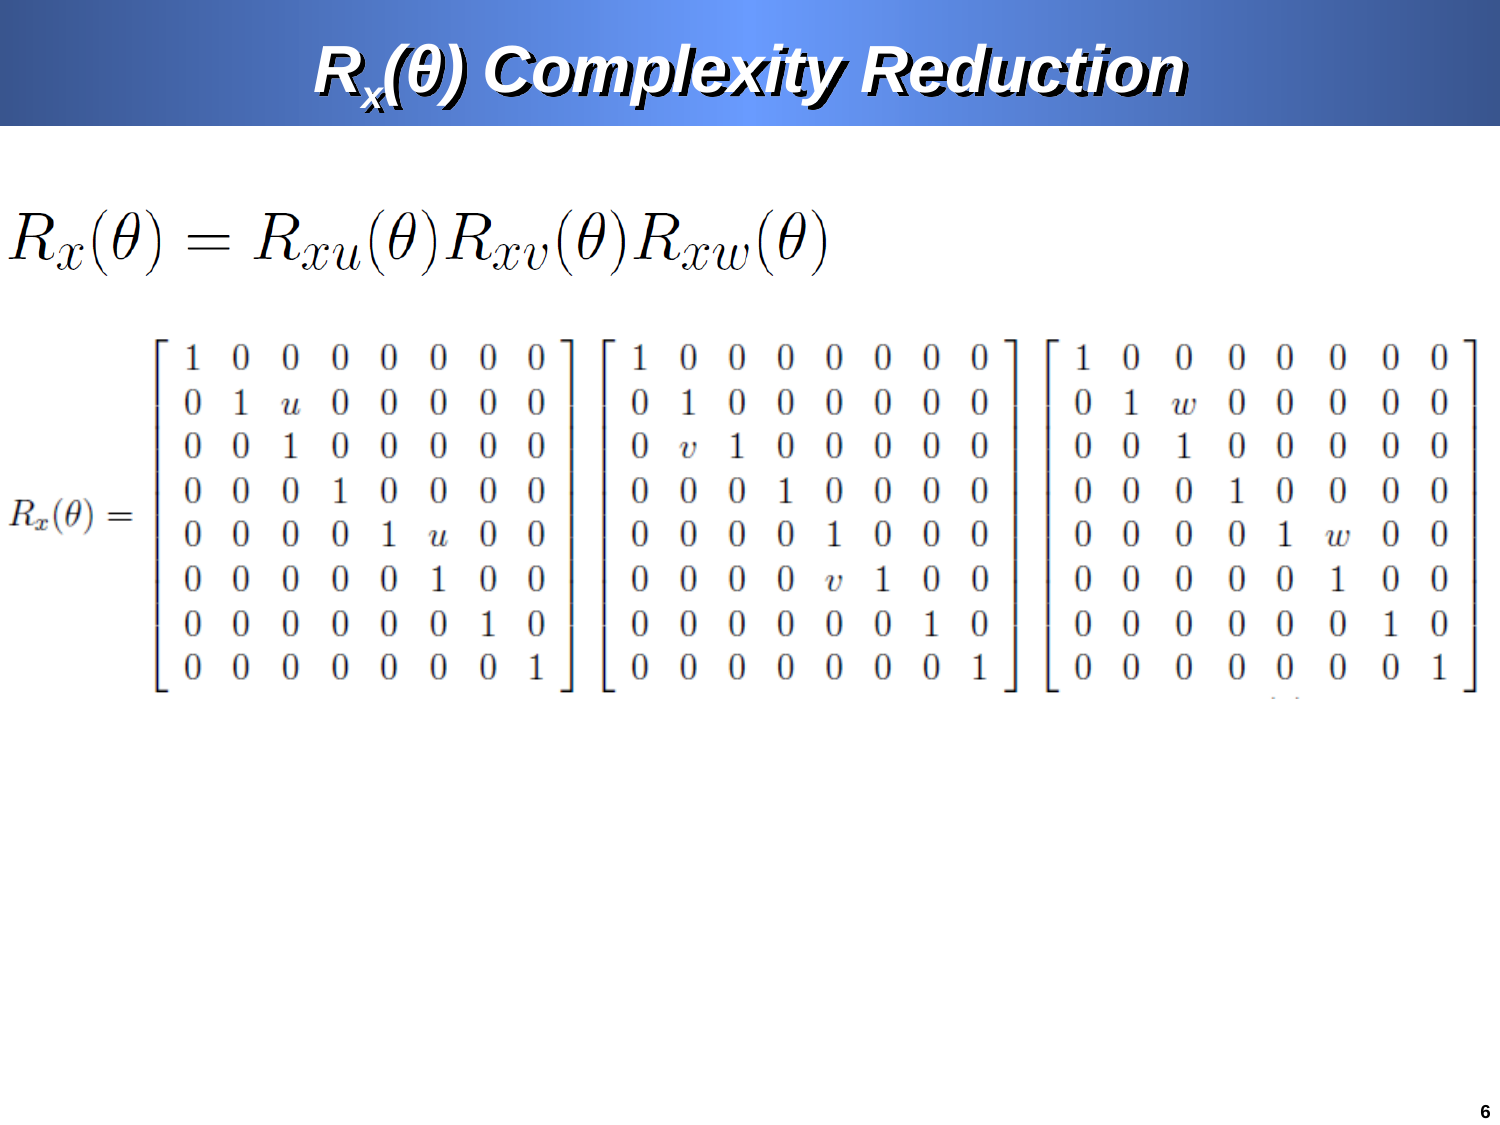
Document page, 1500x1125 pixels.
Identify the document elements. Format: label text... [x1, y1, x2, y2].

title Rx(θ) Complexity Reduction [74, 12, 1426, 126]
picture [4, 197, 830, 280]
picture [8, 330, 1482, 700]
slide_number 5 [1368, 1091, 1500, 1125]
